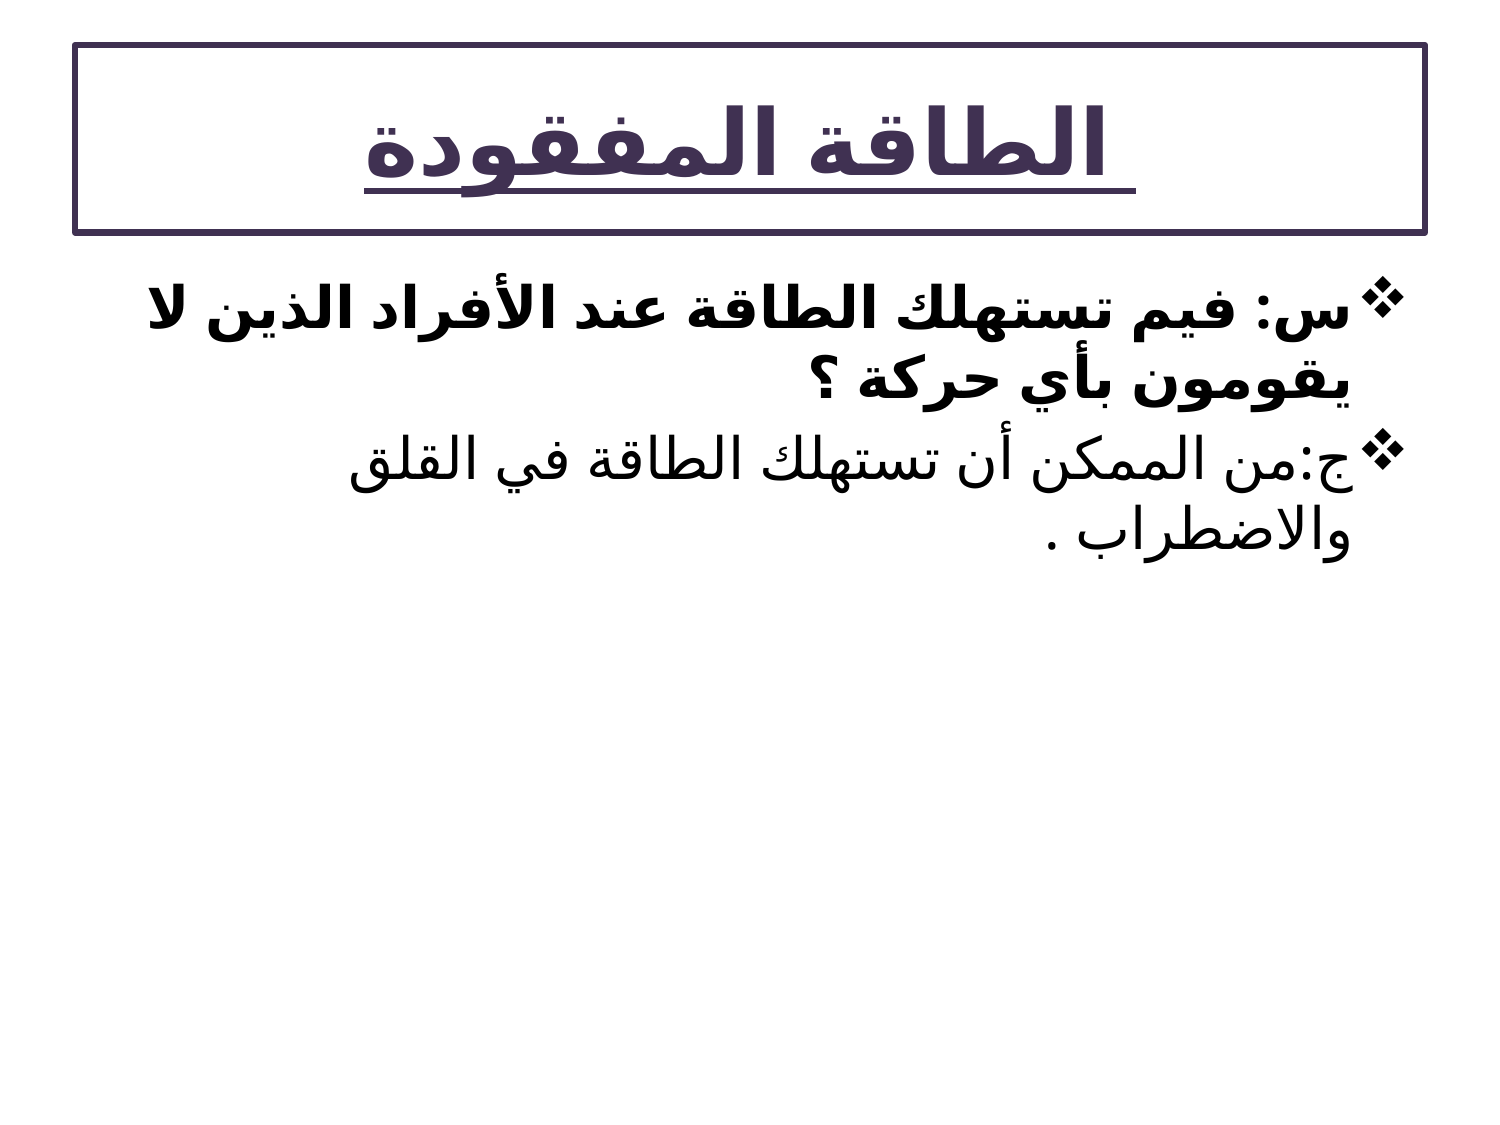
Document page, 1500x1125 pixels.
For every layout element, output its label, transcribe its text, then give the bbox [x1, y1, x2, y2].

title الطاقة المفقودة [75, 45, 1425, 233]
list س: فيم تستهلك الطاقة عند الأفراد الذين لا يقومون بأي حركة ؟ ج:من الممكن أن تستهلك الطاقة في القلق والاضطراب . [75, 262, 1425, 1005]
